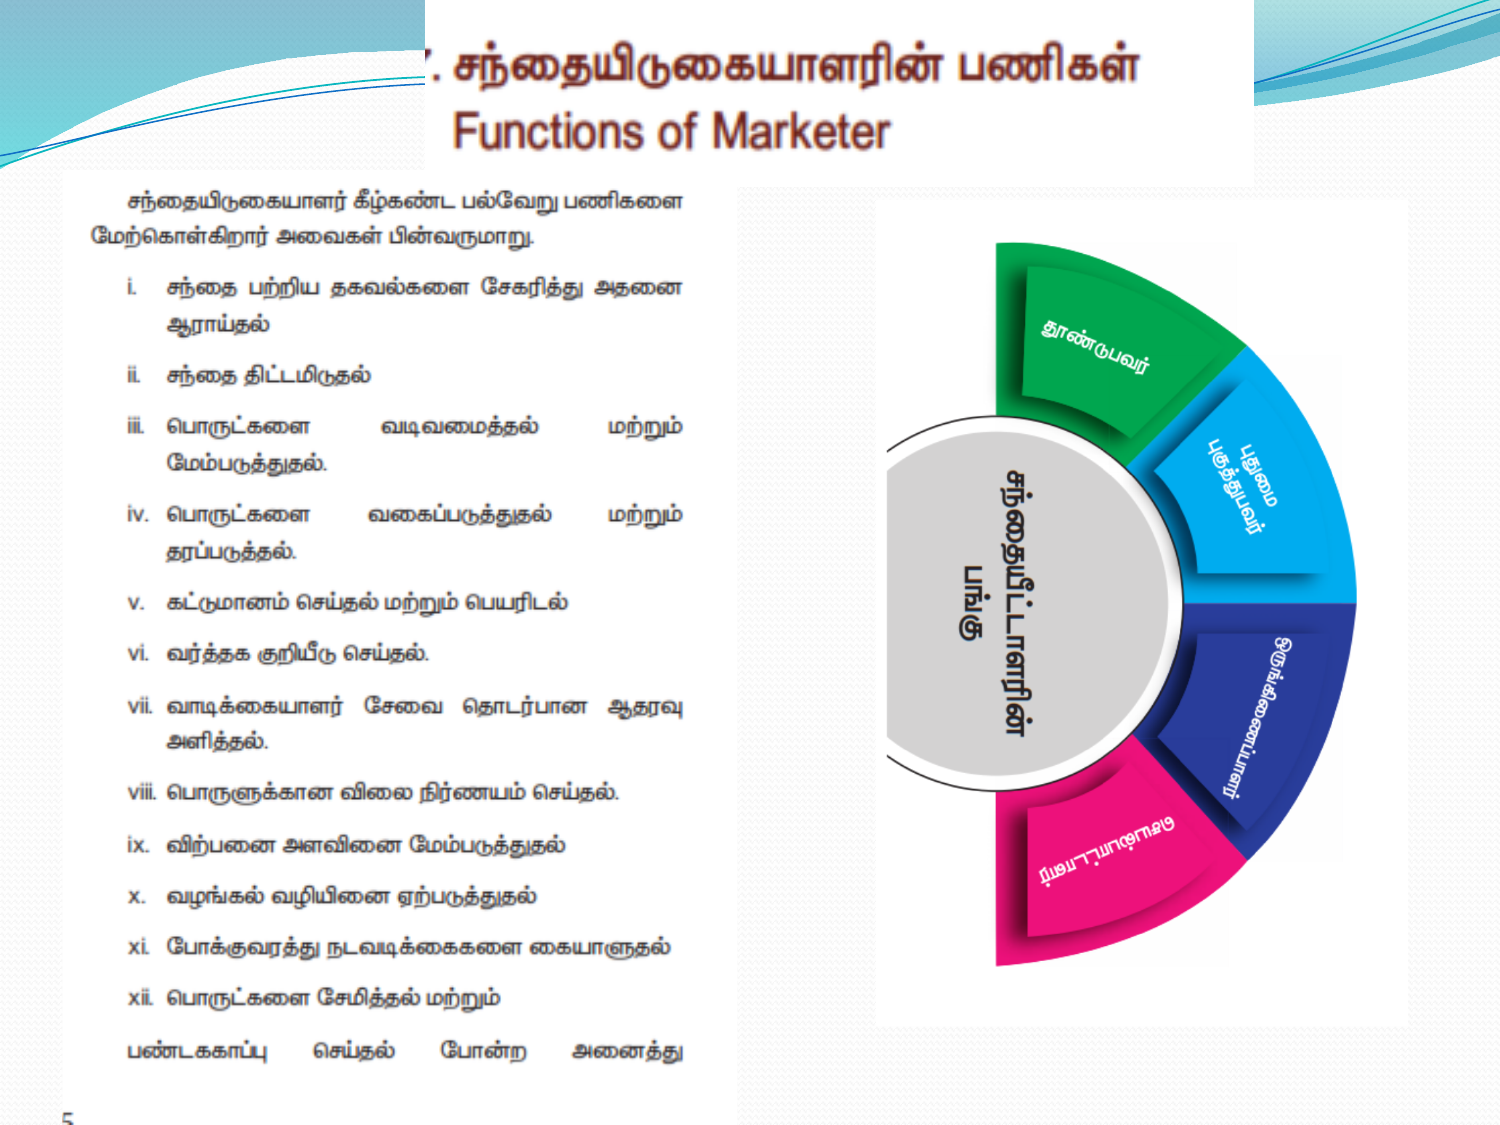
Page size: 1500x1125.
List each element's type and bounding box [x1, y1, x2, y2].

picture [876, 889, 1408, 1025]
picture [876, 201, 1408, 346]
picture [424, 0, 1255, 188]
list [744, 346, 1500, 880]
picture [62, 169, 738, 1125]
